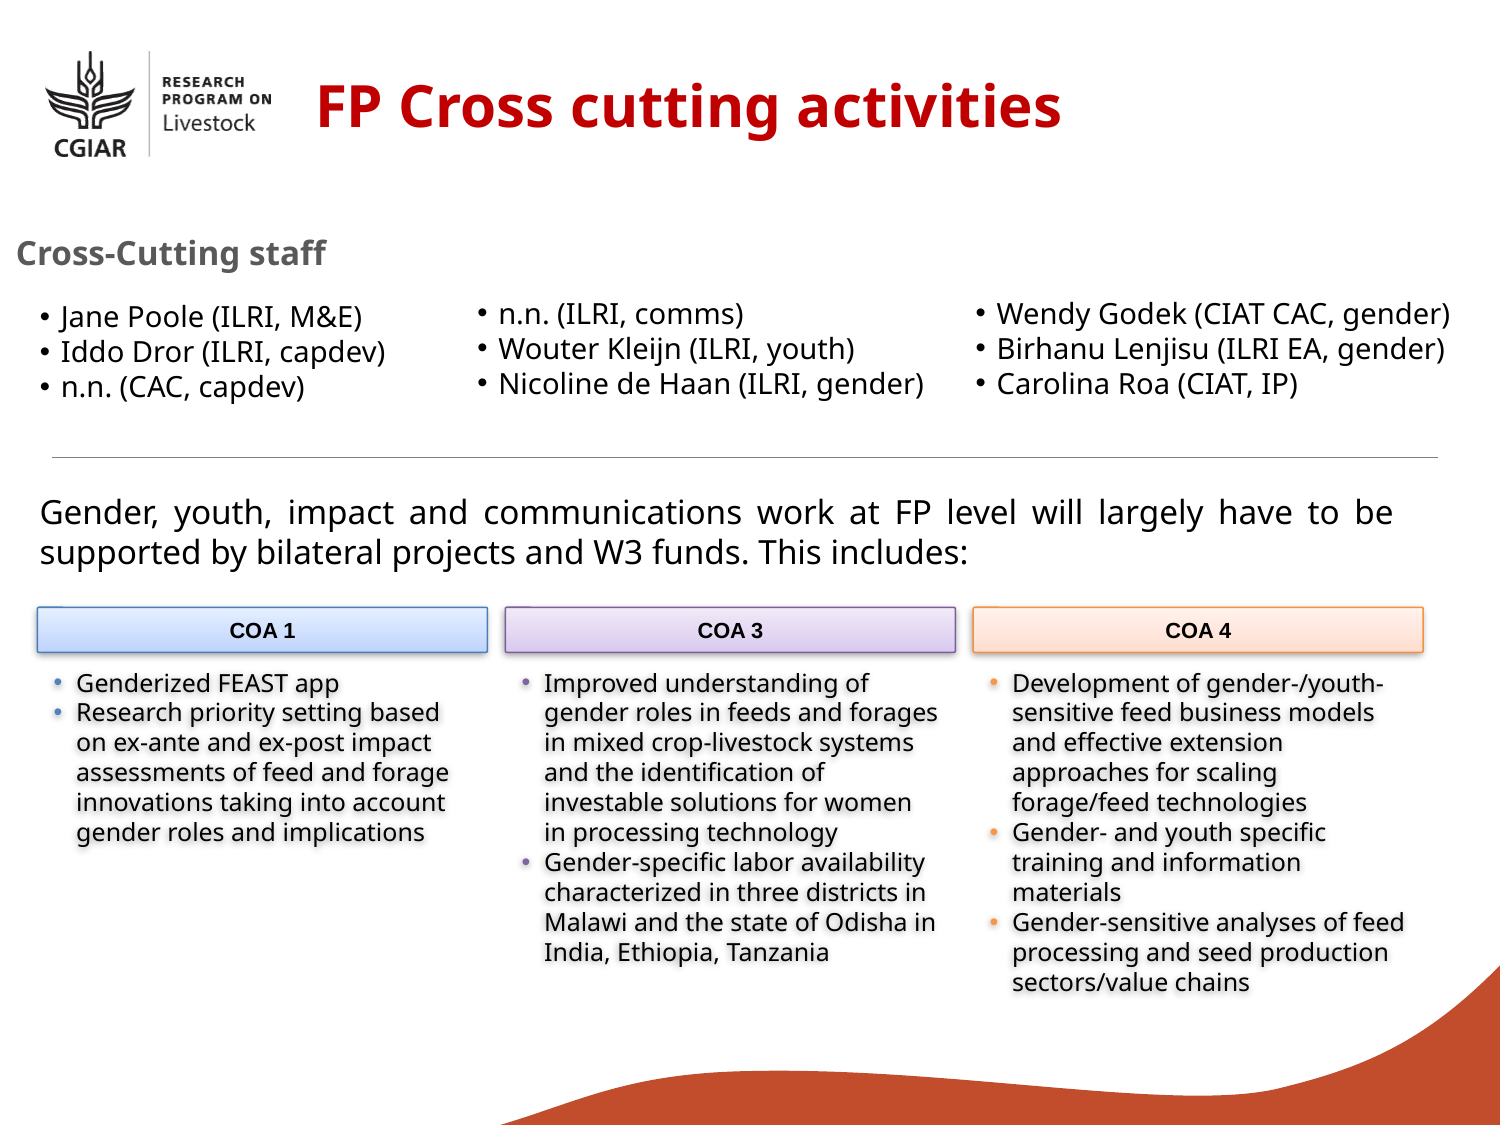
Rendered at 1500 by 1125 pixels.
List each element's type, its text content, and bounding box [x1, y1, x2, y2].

text_box Genderized FEAST app Research priority setting based on ex-ante and ex-post impact assessments of feed and forage innovations taking into account gender roles and implications [36, 659, 489, 831]
text_box Wendy Godek (CIAT CAC, gender) Birhanu Lenjisu (ILRI EA, gender) Carolina Roa (CIAT, IP) [960, 287, 1481, 408]
text_box Development of gender-/youth-sensitive feed business models and effective extension approaches for scaling forage/feed technologies Gender- and youth specific training and information materials Gender-sensitive analyses of feed processing and seed production sectors/value chains [972, 659, 1424, 831]
text_box COA 1 [36, 606, 489, 654]
text_box Jane Poole (ILRI, M&E) Iddo Dror (ILRI, capdev) n.n. (CAC, capdev) [24, 291, 450, 411]
text_box Gender, youth, impact and communications work at FP level will largely have to be supported by bilateral projects and W3 funds. This includes: [24, 484, 1411, 579]
text_box COA 3 [504, 606, 957, 654]
text_box Cross-Cutting staff [1, 224, 342, 280]
text_box Improved understanding of gender roles in feeds and forages in mixed crop-livestock systems and the identification of investable solutions for women in processing technology Gender-specific labor availability characterized in three districts in Malawi and the state of Odisha in India, Ethiopia, Tanzania [504, 660, 957, 831]
list FP Cross cutting activities [300, 33, 1463, 175]
text_box COA 4 [972, 606, 1424, 654]
picture [45, 51, 271, 157]
text_box n.n. (ILRI, comms) Wouter Kleijn (ILRI, youth) Nicoline de Haan (ILRI, gender) [462, 287, 958, 408]
